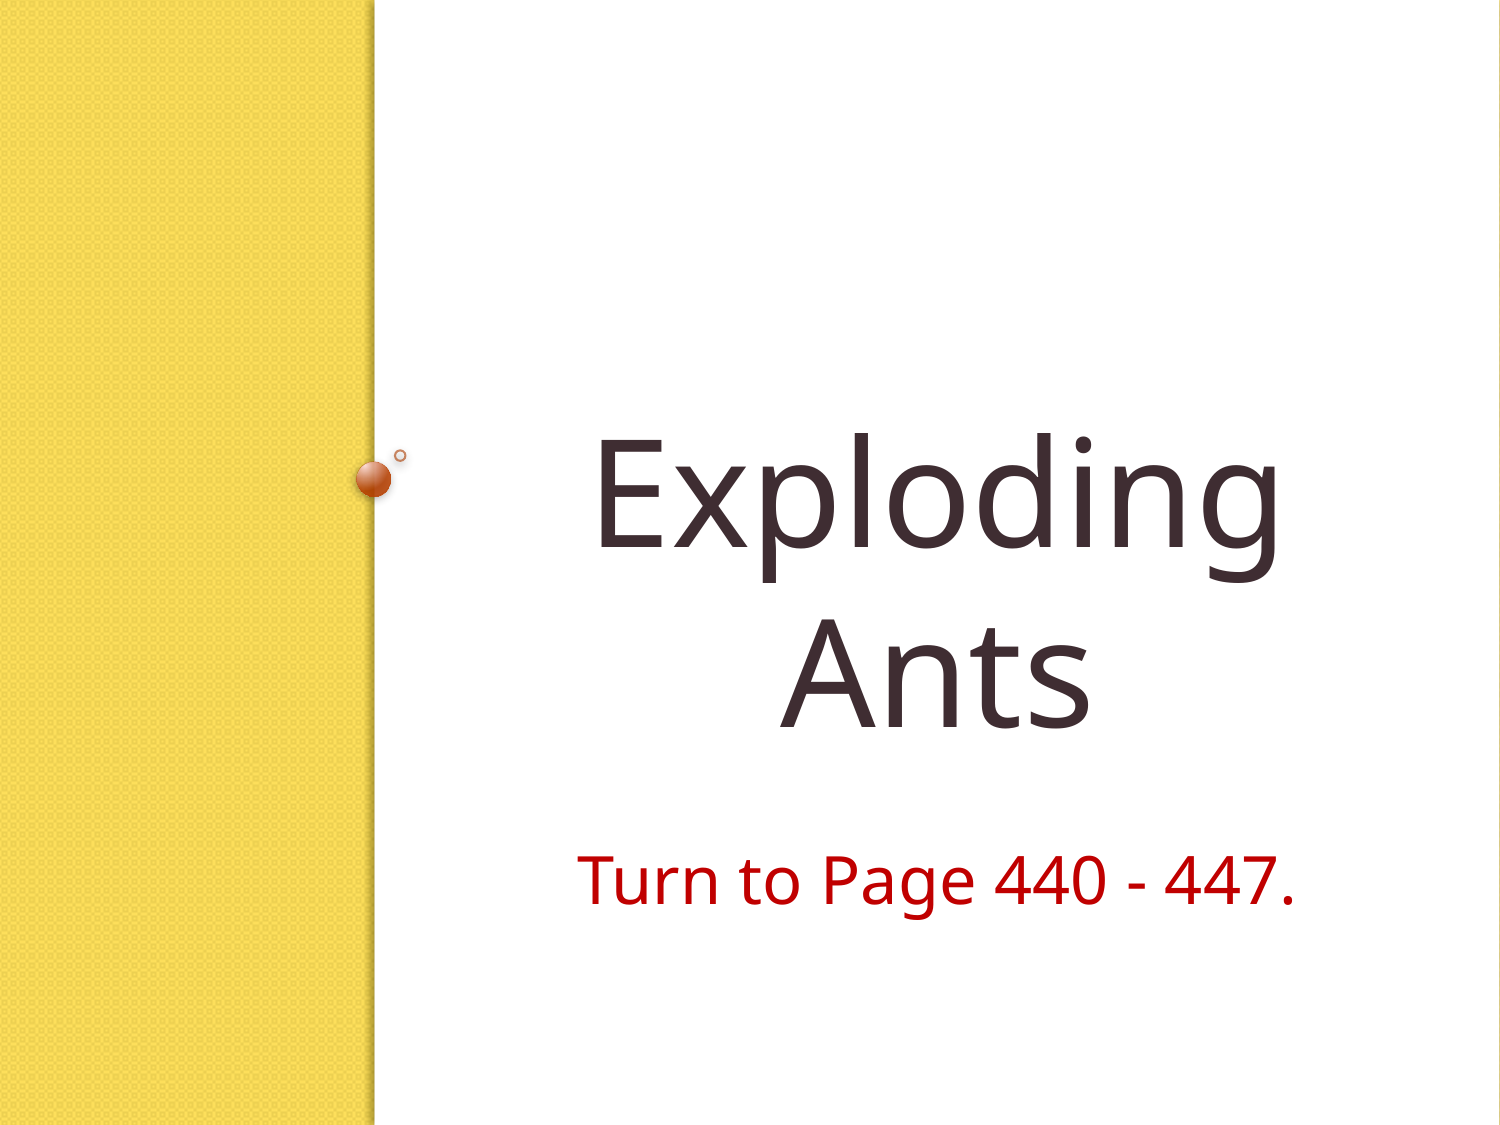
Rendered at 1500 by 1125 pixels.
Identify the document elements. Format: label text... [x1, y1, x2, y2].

list Exploding Ants Turn to Page 440 - 447. [399, 174, 1473, 925]
